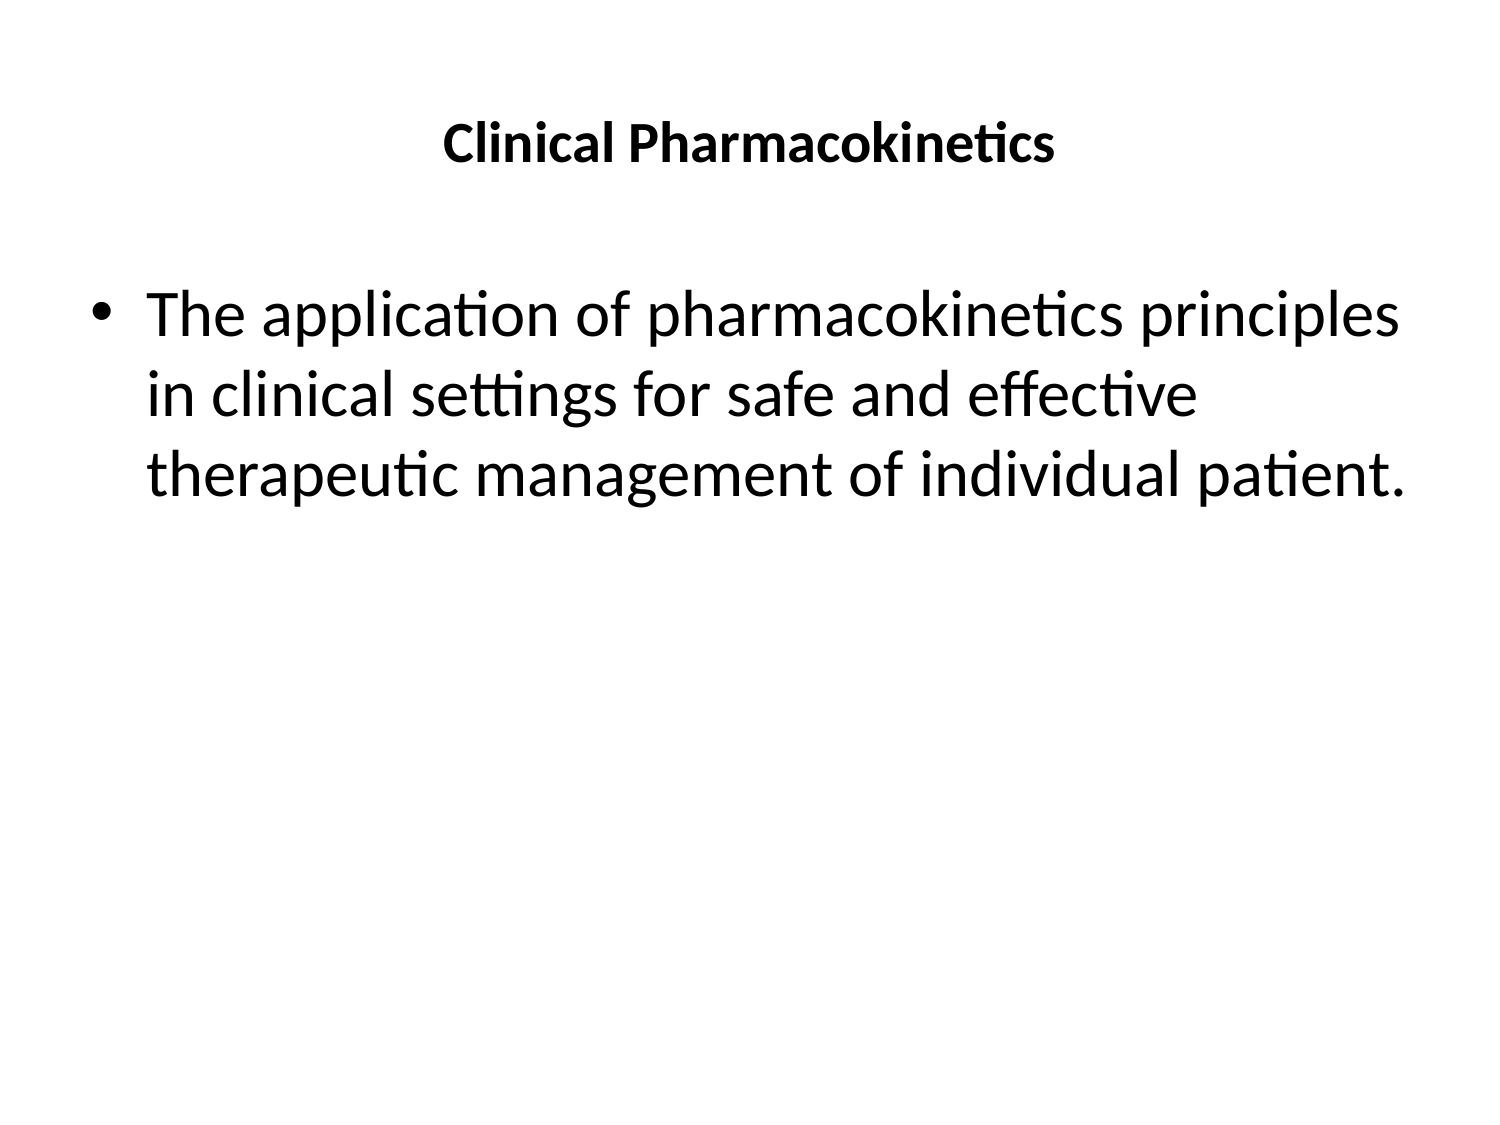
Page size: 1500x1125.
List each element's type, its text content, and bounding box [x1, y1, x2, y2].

title Clinical Pharmacokinetics [75, 45, 1425, 233]
list The application of pharmacokinetics principles in clinical settings for safe and effective therapeutic management of individual patient. [75, 262, 1425, 1005]
